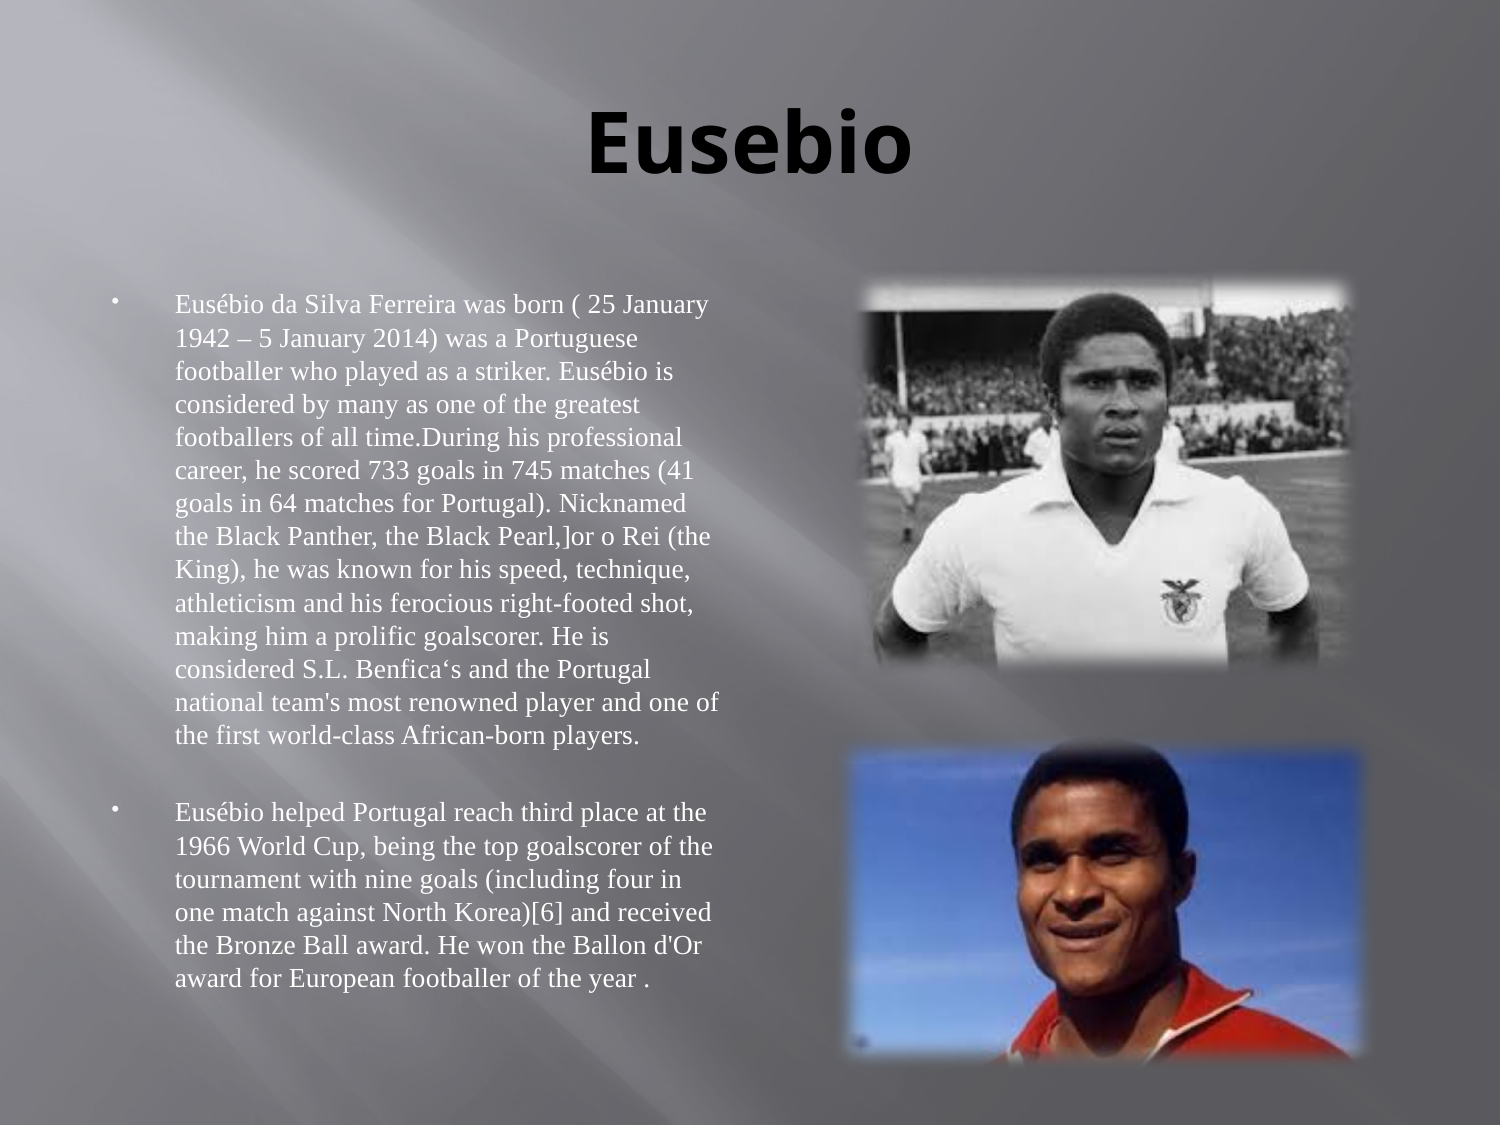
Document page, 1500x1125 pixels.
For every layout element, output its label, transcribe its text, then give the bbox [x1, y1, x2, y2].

title Eusebio [75, 45, 1425, 233]
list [849, 266, 1362, 677]
list Eusébio da Silva Ferreira was born ( 25 January 1942 – 5 January 2014) was a Portuguese footballer who played as a striker. Eusébio is considered by many as one of the greatest footballers of all time.During his professional career, he scored 733 goals in 745 matches (41 goals in 64 matches for Portugal). Nicknamed the Black Panther, the Black Pearl,]or o Rei (the King), he was known for his speed, technique, athleticism and his ferocious right-footed shot, making him a prolific goalscorer. He is considered S.L. Benfica‘s and the Portugal national team's most renowned player and one of the first world-class African-born players. Eusébio helped Portugal reach third place at the 1966 World Cup, being the top goalscorer of the tournament with nine goals (including four in one match against North Korea)[6] and received the Bronze Ball award. He won the Ballon d'Or award for European footballer of the year . [76, 278, 740, 1022]
picture [832, 731, 1379, 1071]
